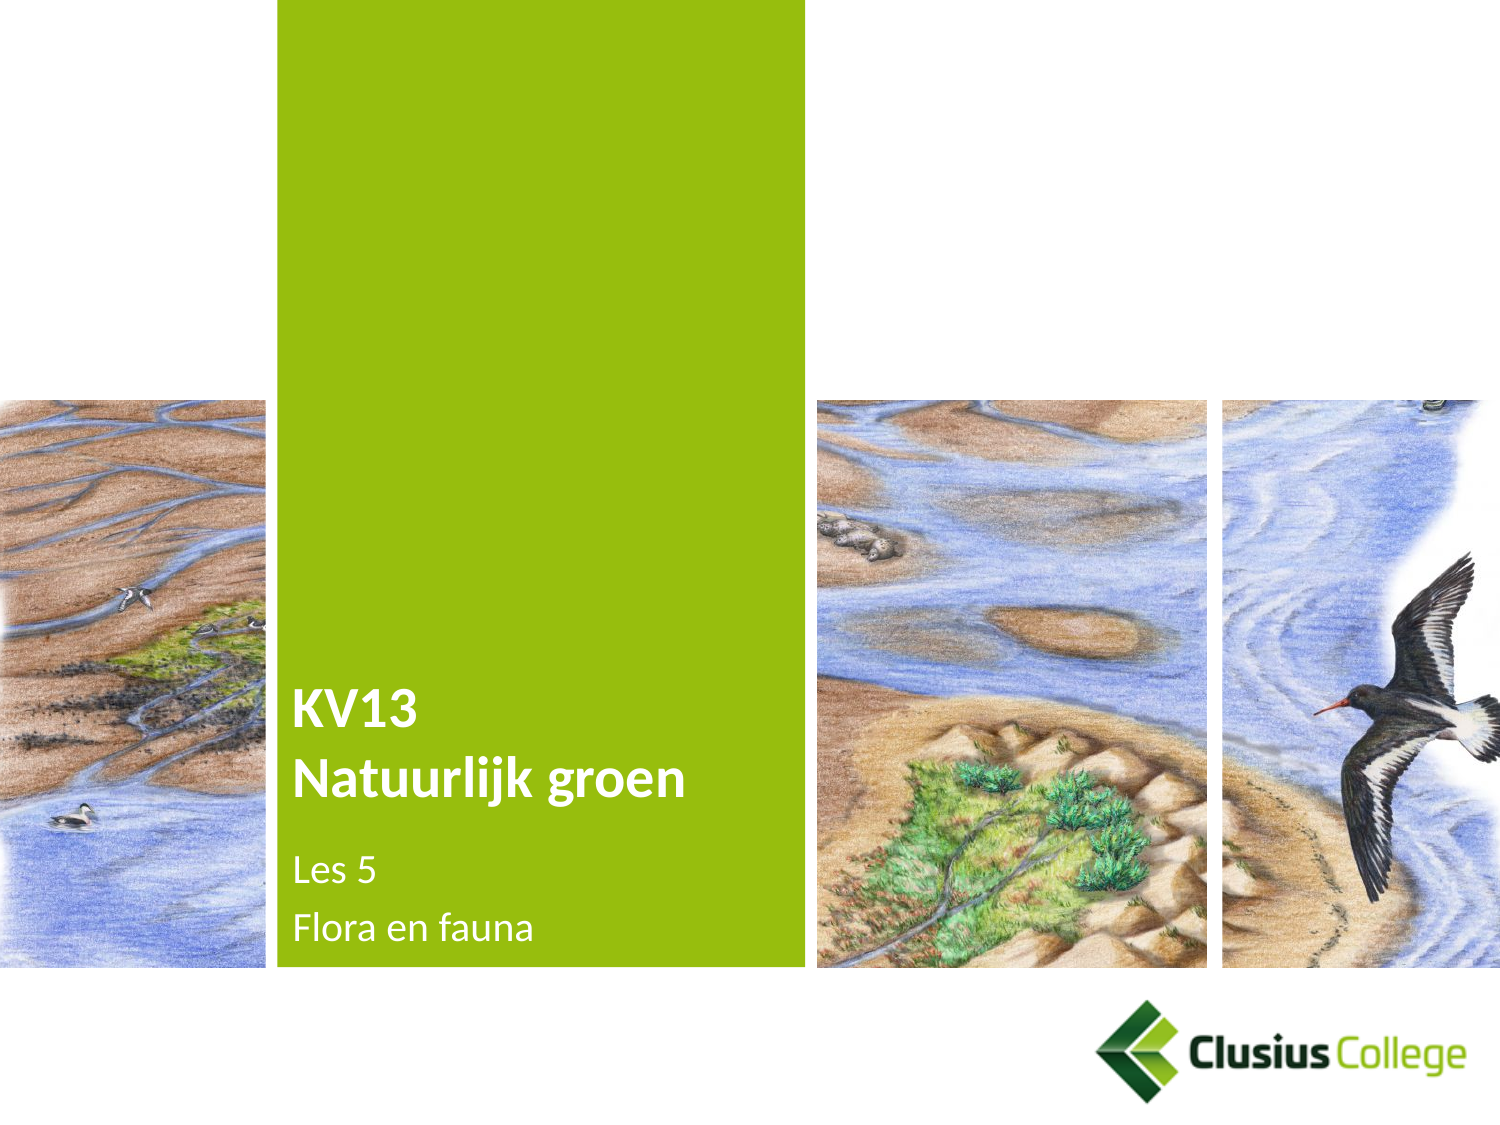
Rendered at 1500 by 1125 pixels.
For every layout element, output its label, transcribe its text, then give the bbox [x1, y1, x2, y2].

title KV13 Natuurlijk groen [277, 643, 806, 834]
subtitle Les 5 Flora en fauna [277, 834, 806, 965]
picture [0, 399, 266, 968]
text_box [275, 0, 807, 969]
picture [1092, 999, 1470, 1105]
picture [816, 399, 1208, 968]
picture [1222, 399, 1500, 968]
